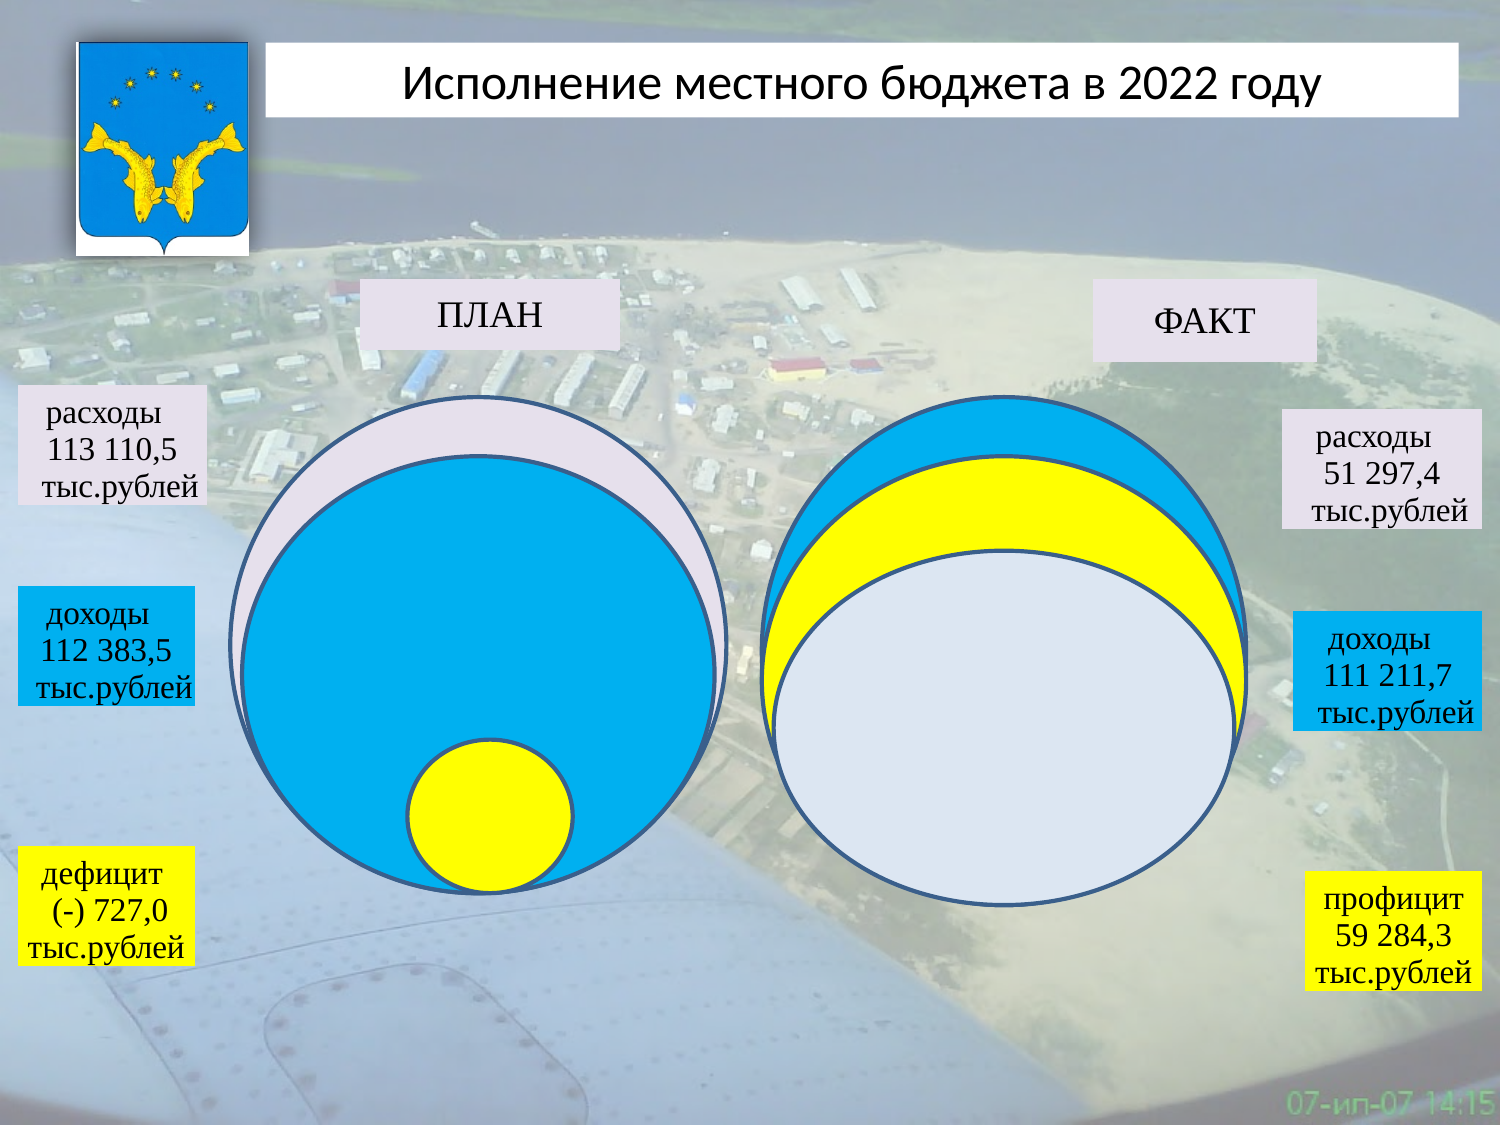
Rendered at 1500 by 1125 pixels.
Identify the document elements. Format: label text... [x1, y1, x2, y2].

table_header ФАКТ [1093, 279, 1317, 362]
text_box [759, 394, 1249, 664]
text_box [683, 579, 729, 789]
text_box [759, 454, 1249, 758]
picture [76, 42, 249, 256]
text_box [771, 548, 1237, 908]
table_cell - [0, 0, 1500, 1125]
table_header ПЛАН [360, 279, 620, 350]
table_header [669, 546, 780, 579]
text_box [239, 454, 717, 896]
table_header доходы 112 383,5 тыс.рублей [18, 586, 195, 706]
text_box [405, 737, 575, 896]
table_header расходы 51 297,4 тыс.рублей [1282, 409, 1482, 529]
table_header дефицит (-) 727,0 тыс.рублей [18, 846, 195, 966]
text_box [228, 394, 708, 791]
text_box Исполнение местного бюджета в 2022 году [265, 42, 1459, 118]
table_header доходы 111 211,7 тыс.рублей [1293, 611, 1482, 731]
table_header расходы 113 110,5 тыс.рублей [18, 385, 207, 505]
table_header профицит 59 284,3 тыс.рублей [1305, 871, 1482, 991]
